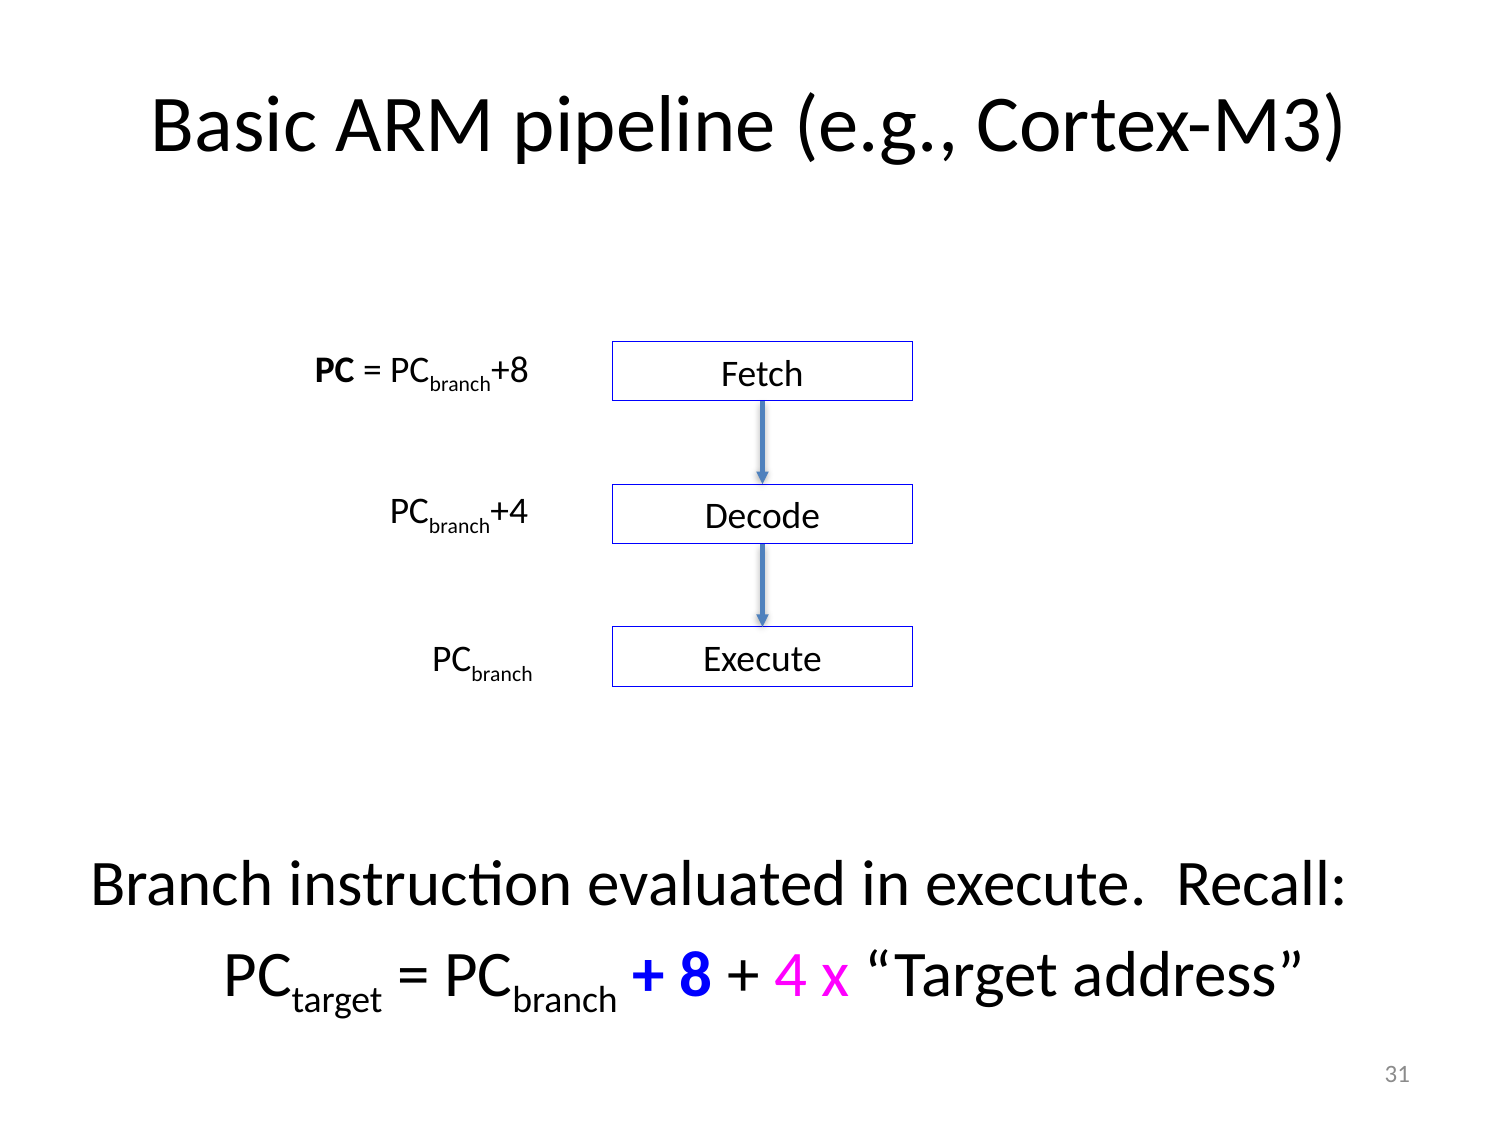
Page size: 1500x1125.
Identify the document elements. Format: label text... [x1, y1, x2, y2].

text_box Fetch [612, 341, 913, 401]
text_box PC = PCbranch+8 [300, 337, 575, 404]
list Branch instruction evaluated in execute. Recall: PCtarget = PCbranch + 8 + 4 x “Target address” [75, 249, 1425, 1038]
text_box Execute [612, 626, 913, 687]
text_box PCbranch+4 [374, 478, 600, 545]
text_box PCbranch [417, 626, 548, 693]
slide_number 31 [1074, 1042, 1425, 1103]
title Basic ARM pipeline (e.g., Cortex-M3) [75, 24, 1425, 213]
text_box Decode [612, 484, 913, 544]
